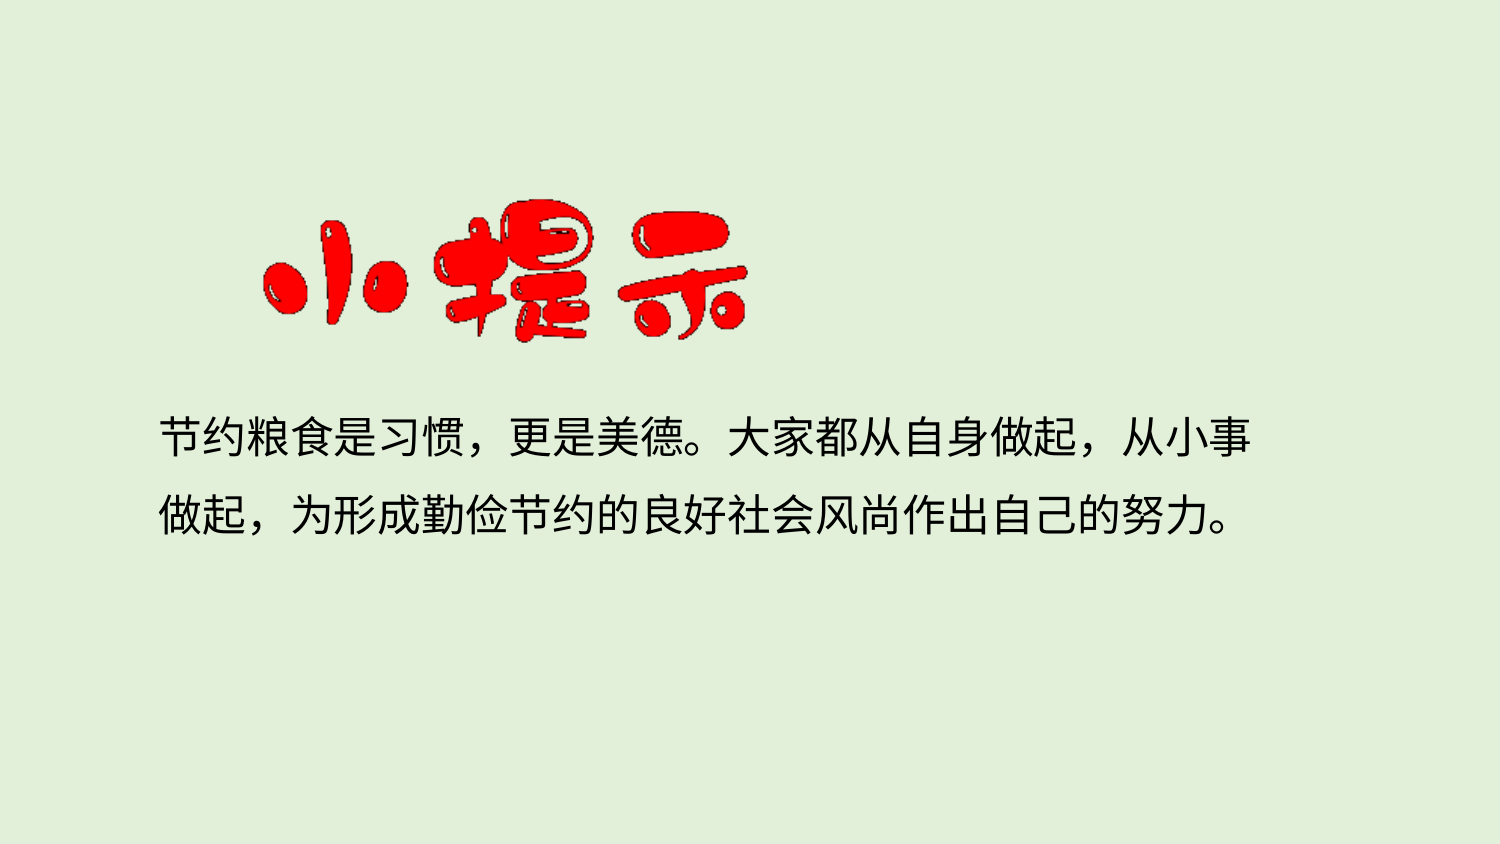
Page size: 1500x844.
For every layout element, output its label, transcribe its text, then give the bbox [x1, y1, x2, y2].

text_box 节约粮食是习惯，更是美德。大家都从自身做起，从小事做起，为形成勤俭节约的良好社会风尚作出自己的努力。 [147, 377, 1266, 547]
picture [214, 130, 1312, 423]
